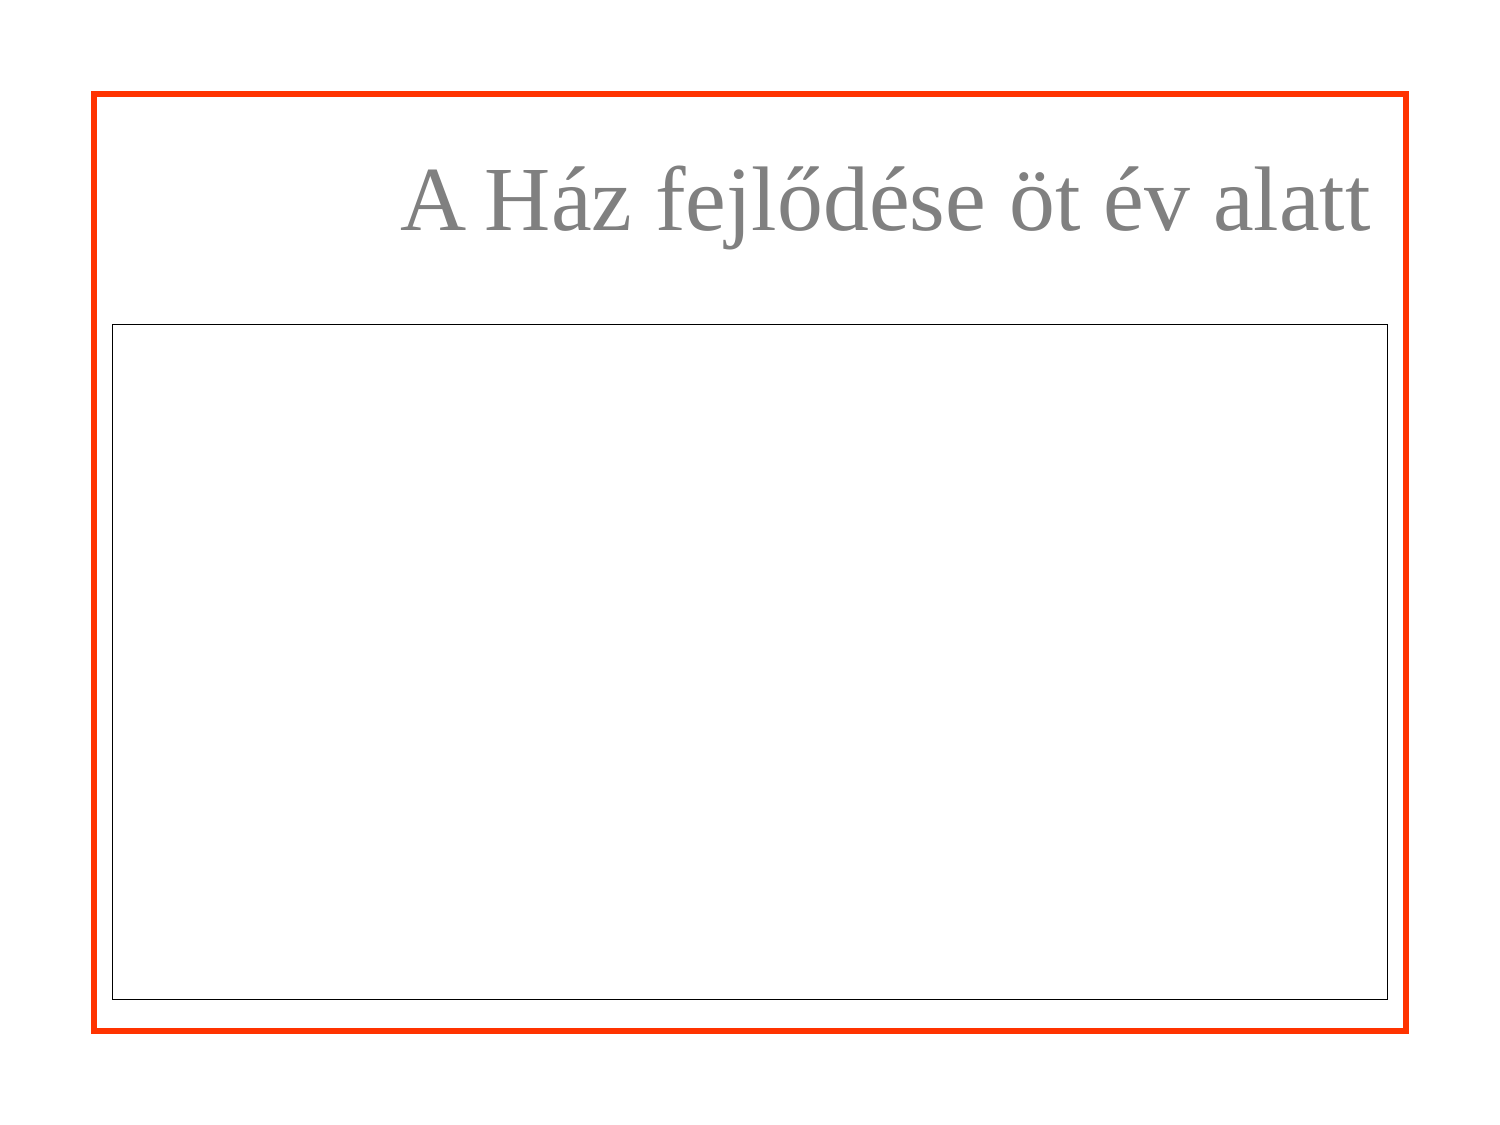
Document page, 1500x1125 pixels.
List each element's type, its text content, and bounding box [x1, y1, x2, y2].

title A Ház fejlődése öt év alatt [112, 99, 1388, 288]
